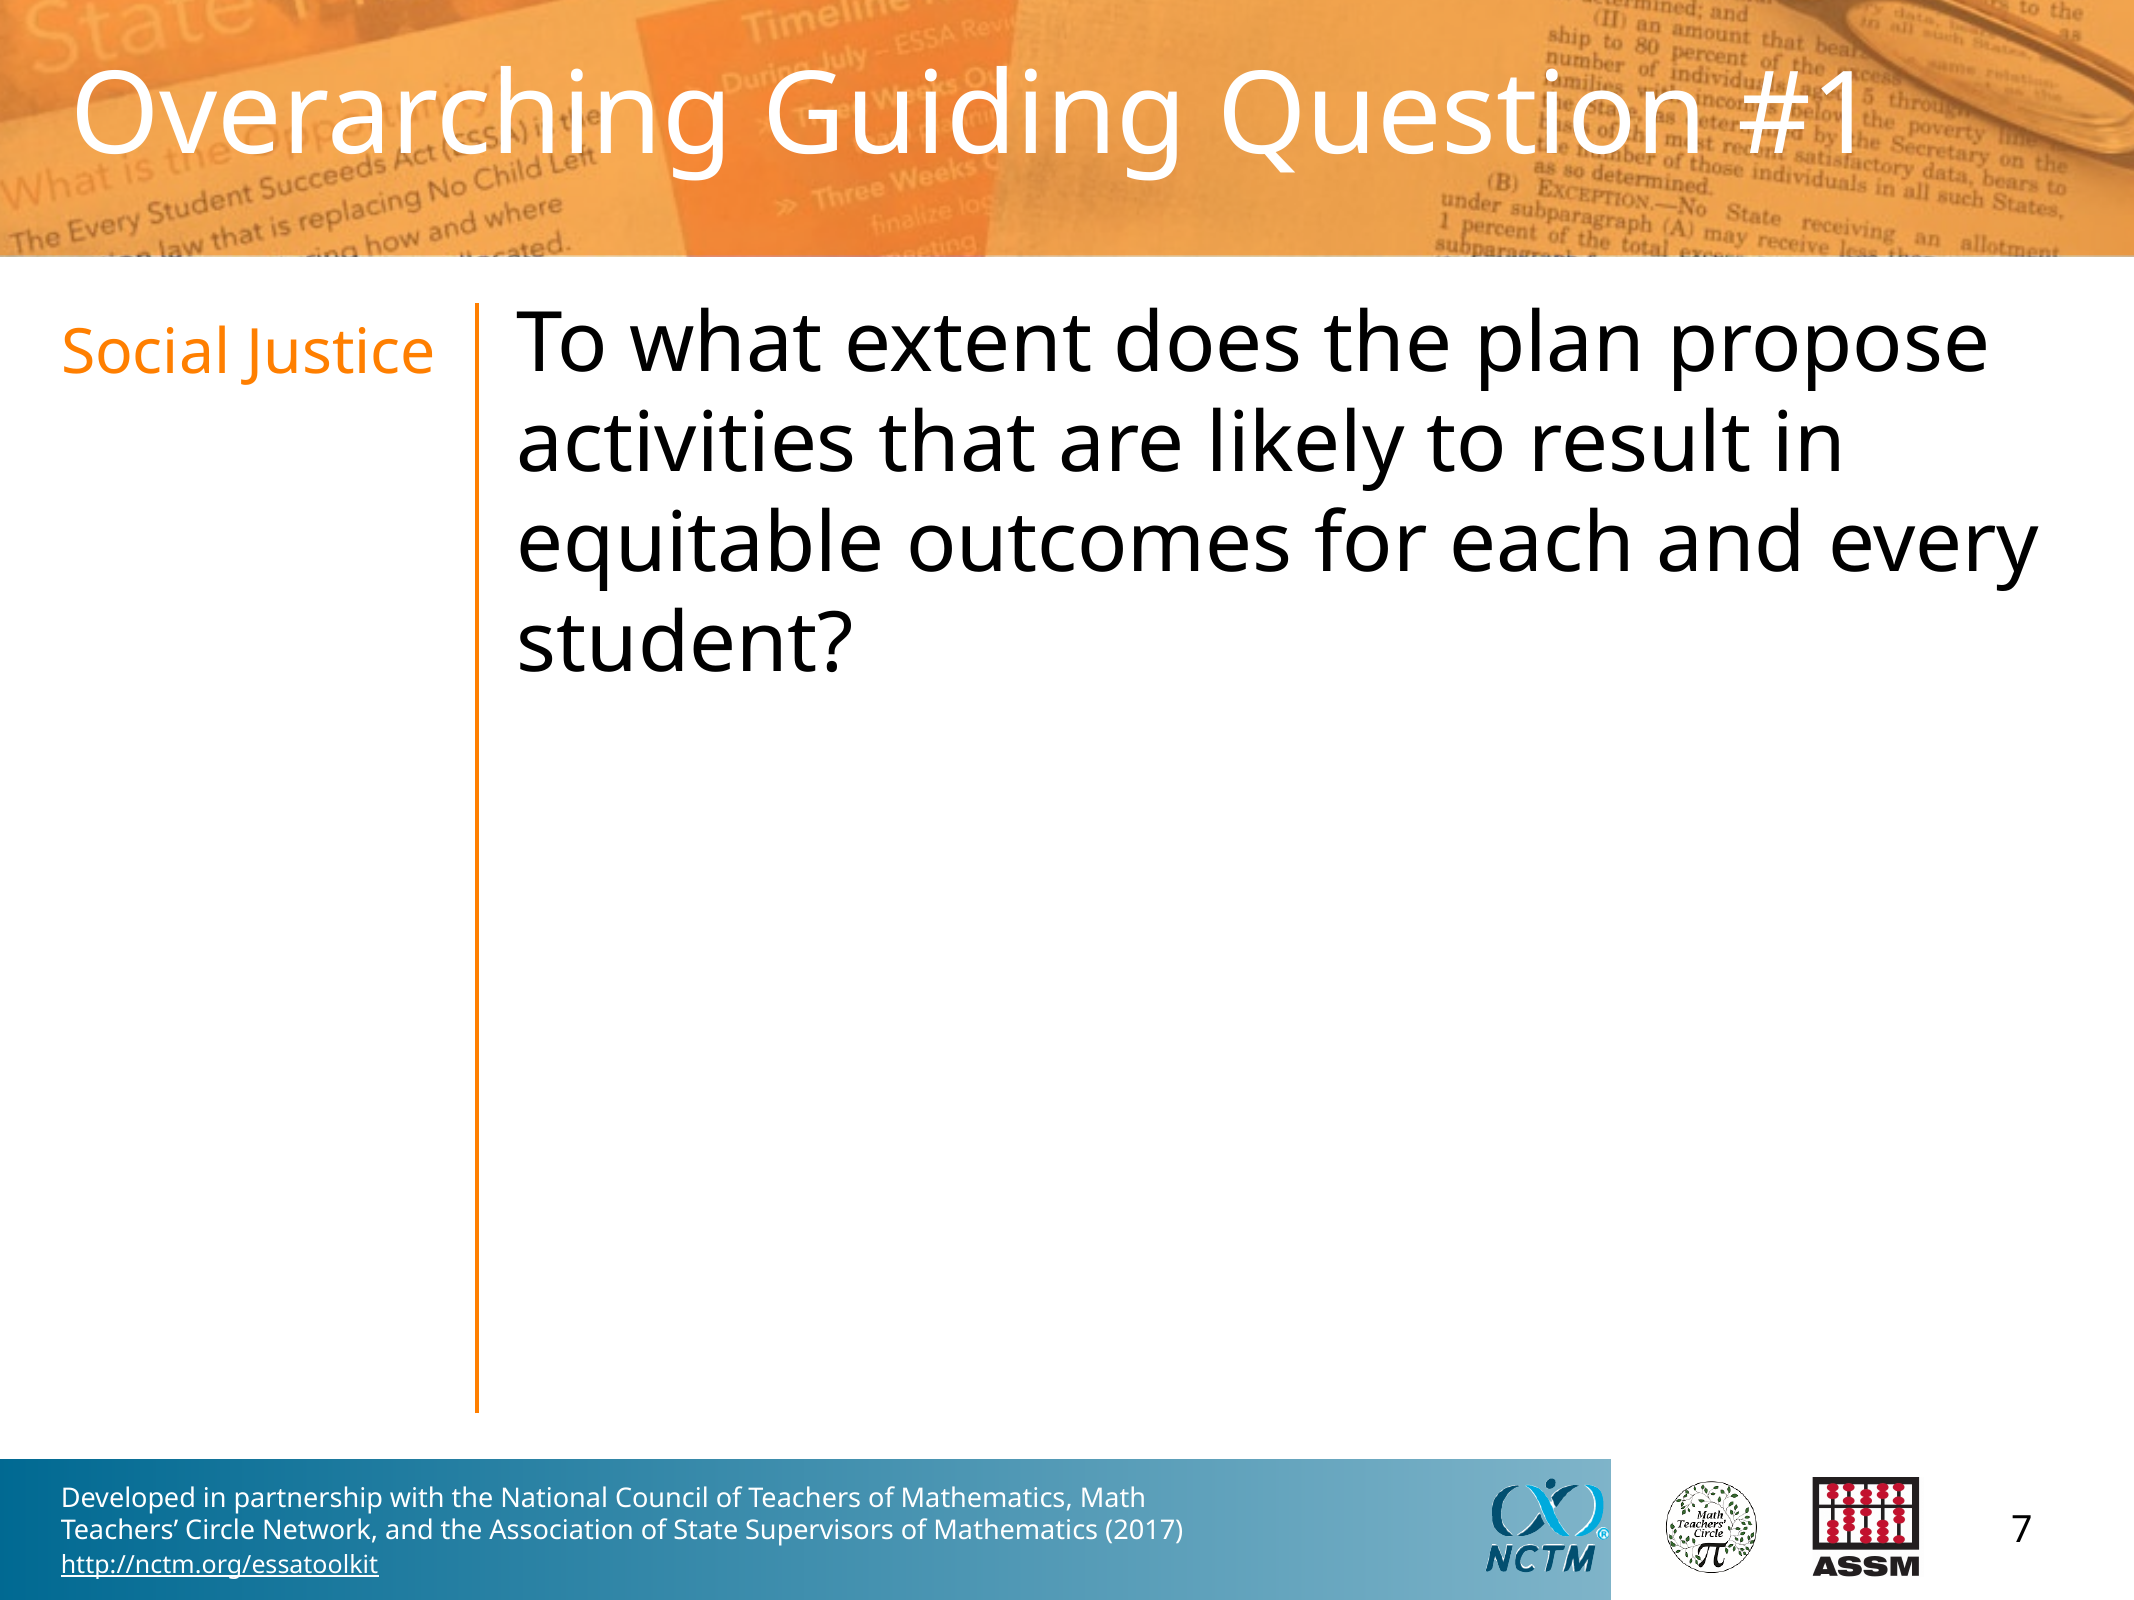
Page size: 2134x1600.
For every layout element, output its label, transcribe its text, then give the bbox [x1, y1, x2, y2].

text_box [0, 1459, 1612, 1600]
slide_number 7 [1979, 1495, 2064, 1560]
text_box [1485, 1477, 1925, 1577]
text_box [0, 0, 2134, 257]
text_box To what extent does the plan propose activities that are likely to result in equitable outcomes for each and every student? [508, 279, 2068, 1391]
text_box Social Justice [31, 302, 445, 877]
